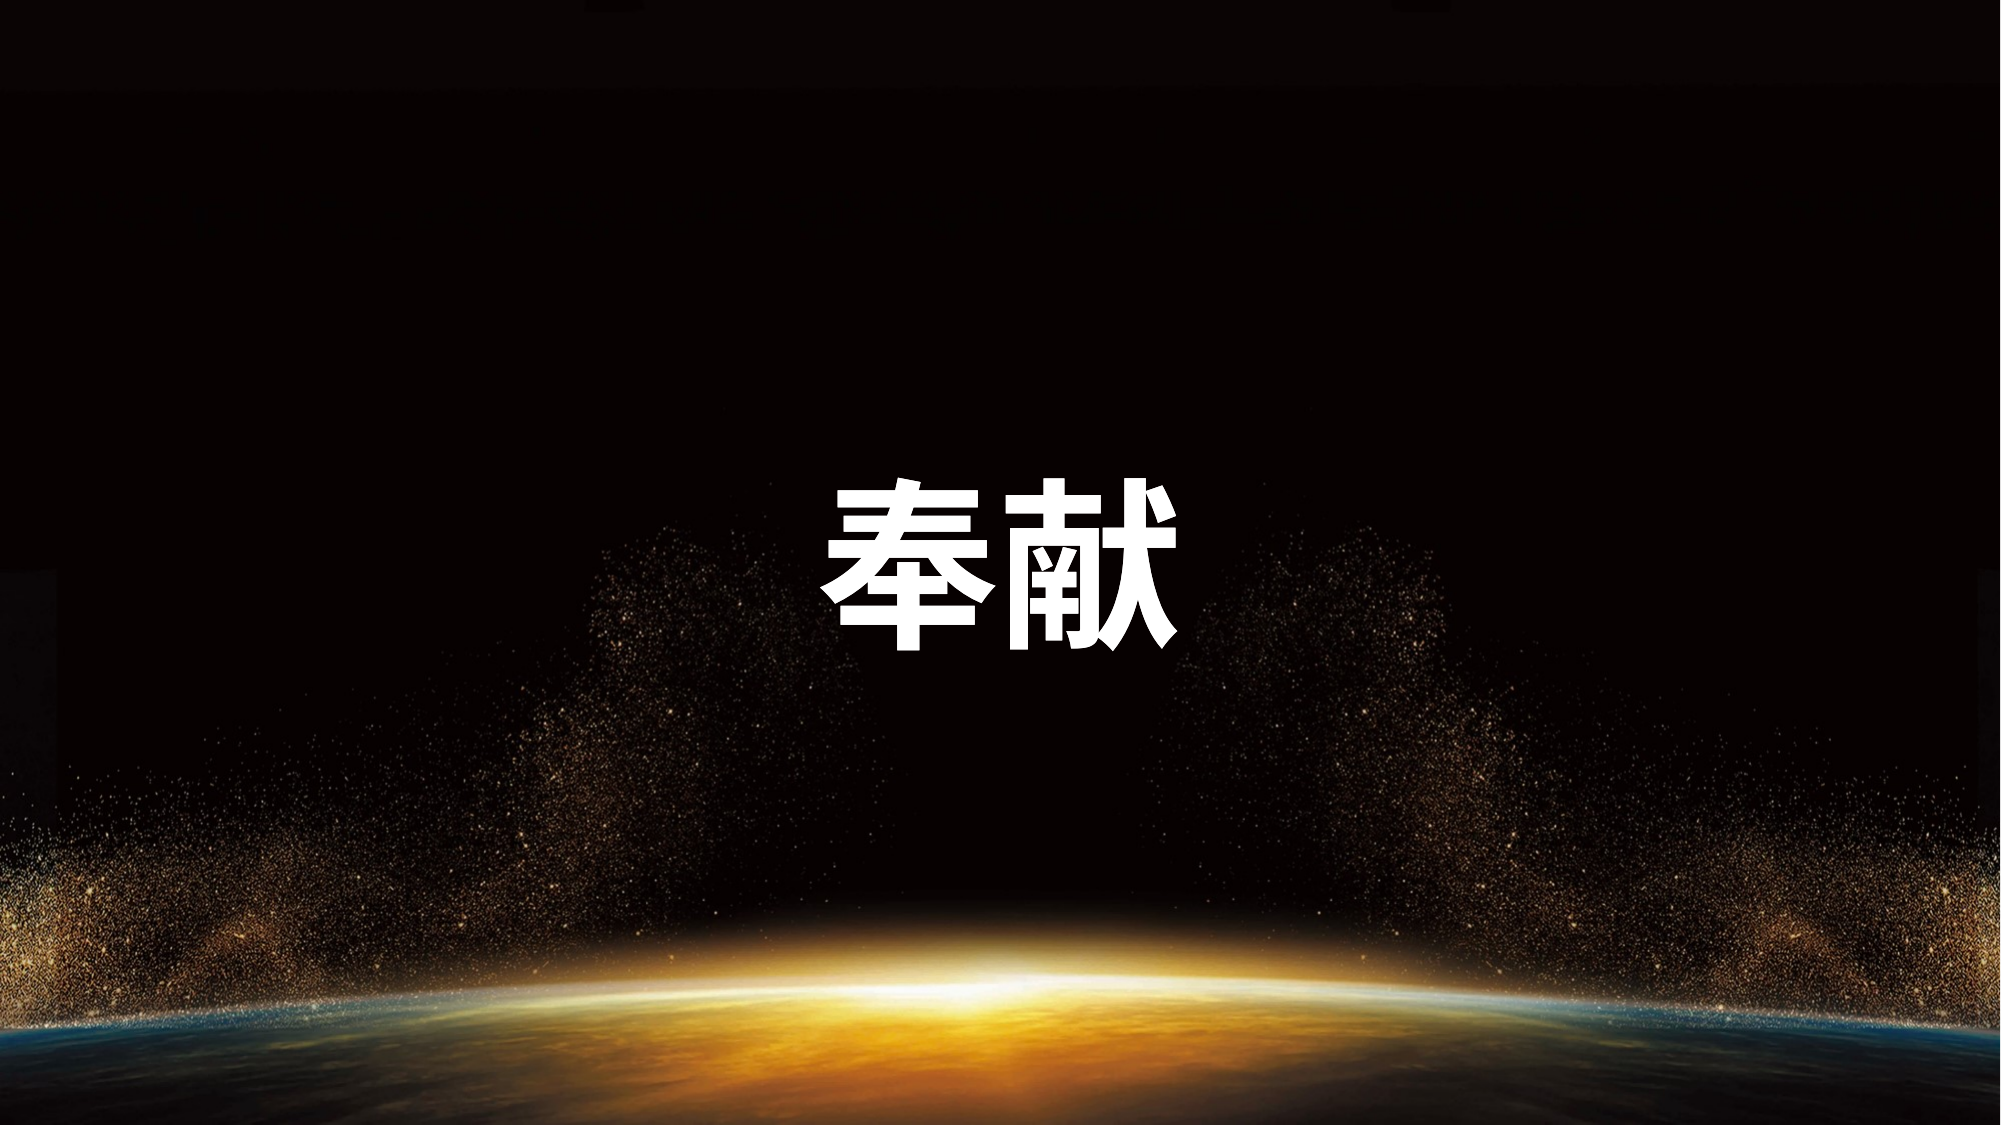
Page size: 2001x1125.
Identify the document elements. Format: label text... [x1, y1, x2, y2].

text_box 奉献 [801, 443, 1198, 679]
picture [0, 0, 2001, 1125]
